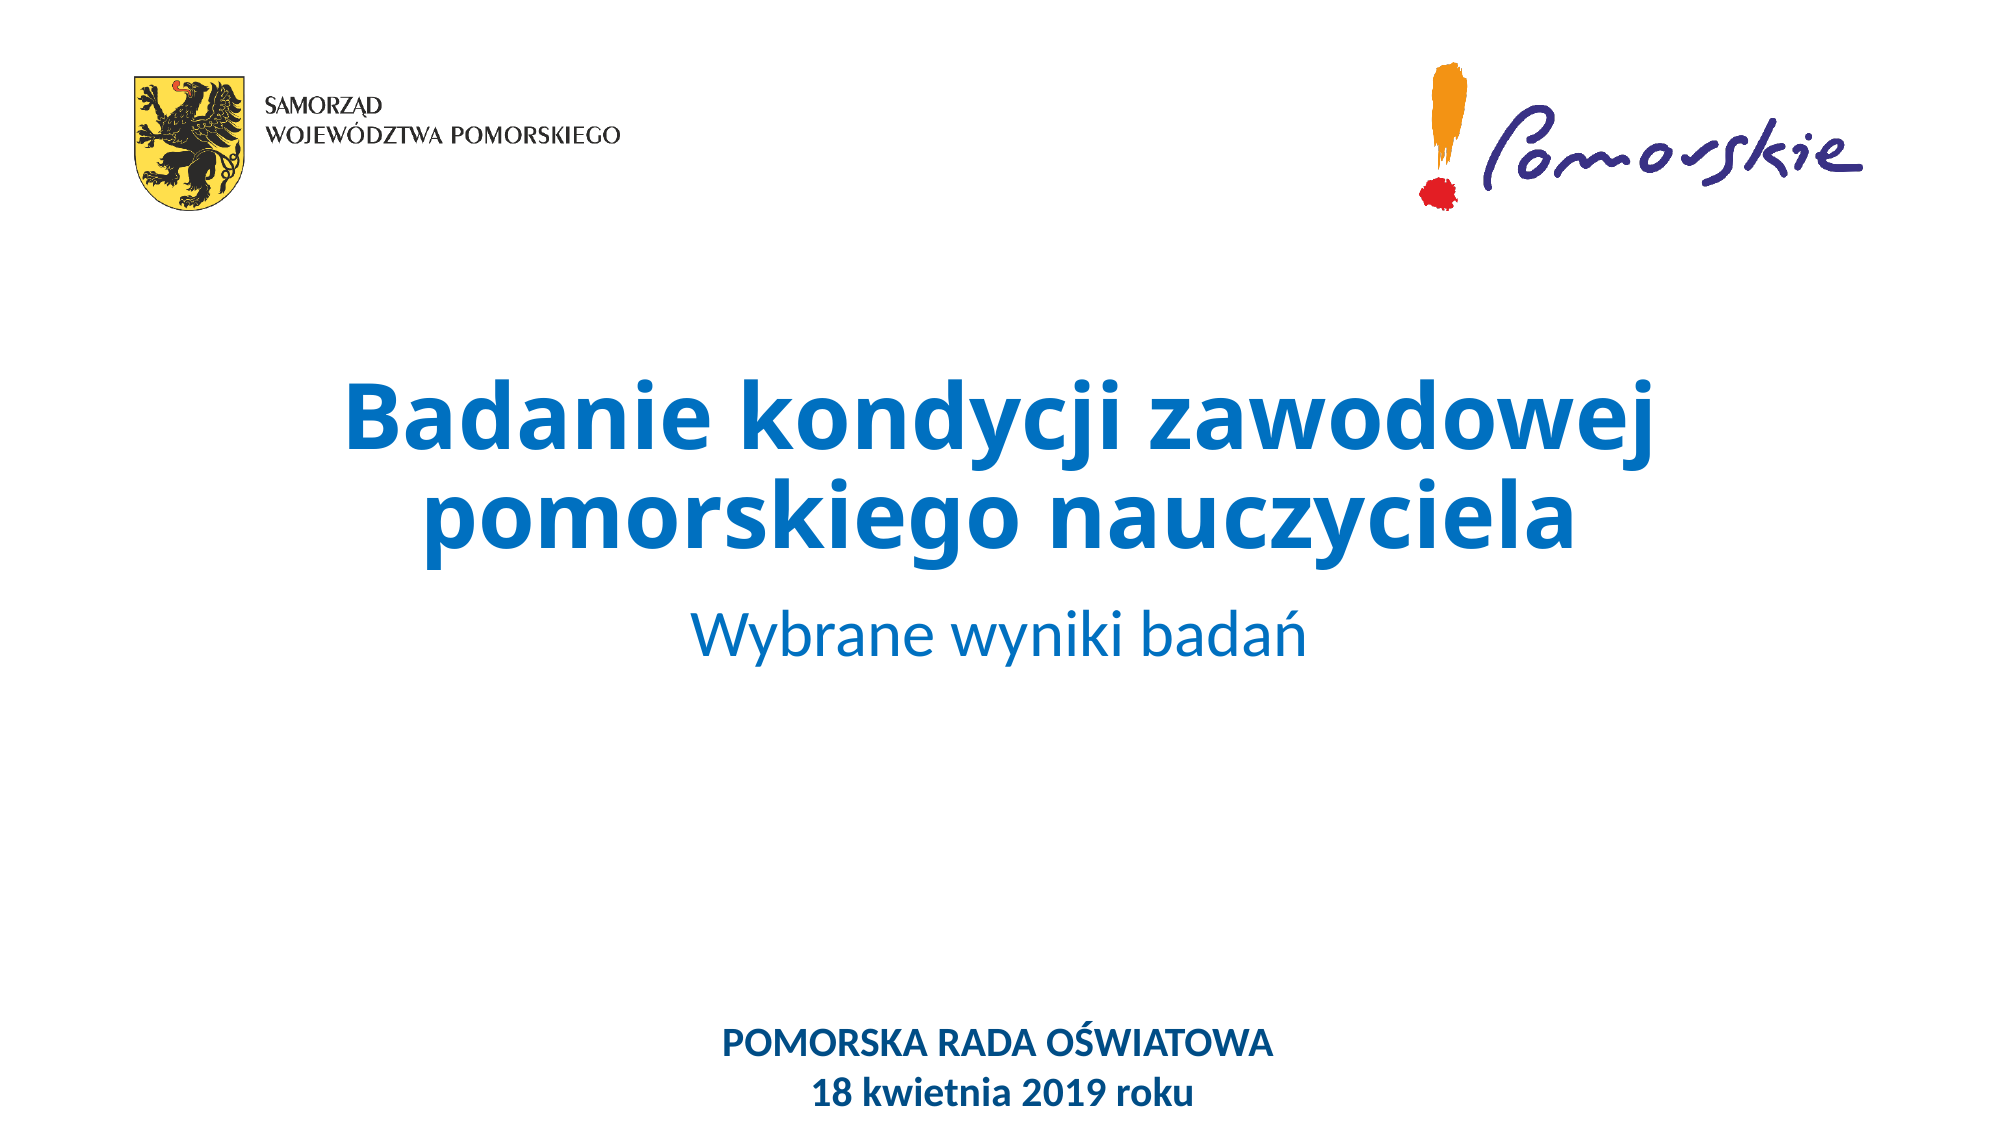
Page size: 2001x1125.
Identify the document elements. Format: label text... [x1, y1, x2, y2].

picture [134, 76, 620, 211]
subtitle Wybrane wyniki badań [249, 590, 1750, 863]
picture [1419, 62, 1863, 211]
title Badanie kondycji zawodowej pomorskiego nauczyciela [249, 204, 1750, 576]
